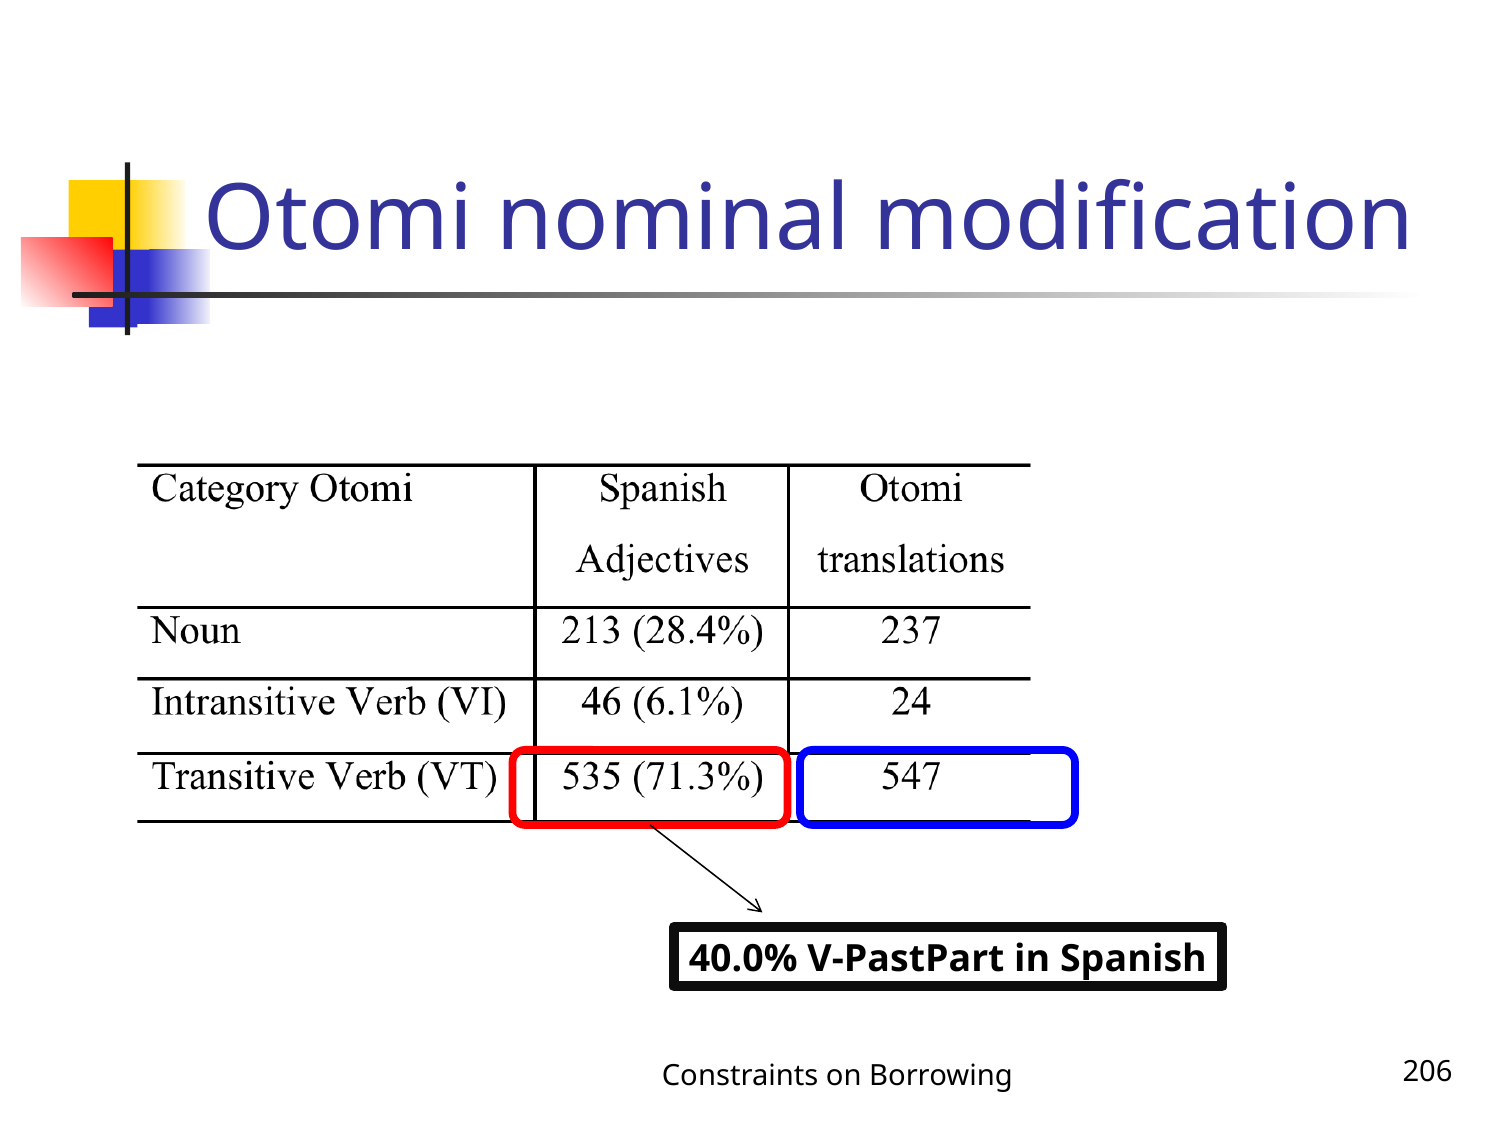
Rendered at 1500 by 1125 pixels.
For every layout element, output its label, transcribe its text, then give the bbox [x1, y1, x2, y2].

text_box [662, 812, 751, 926]
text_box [137, 324, 1500, 964]
title Otomi nominal modification [188, 34, 1468, 276]
slide_number 206 [1154, 1023, 1468, 1100]
text_box 40.0% V-PastPart in Spanish [673, 972, 1223, 987]
footer Constraints on Borrowing [599, 1023, 1076, 1100]
